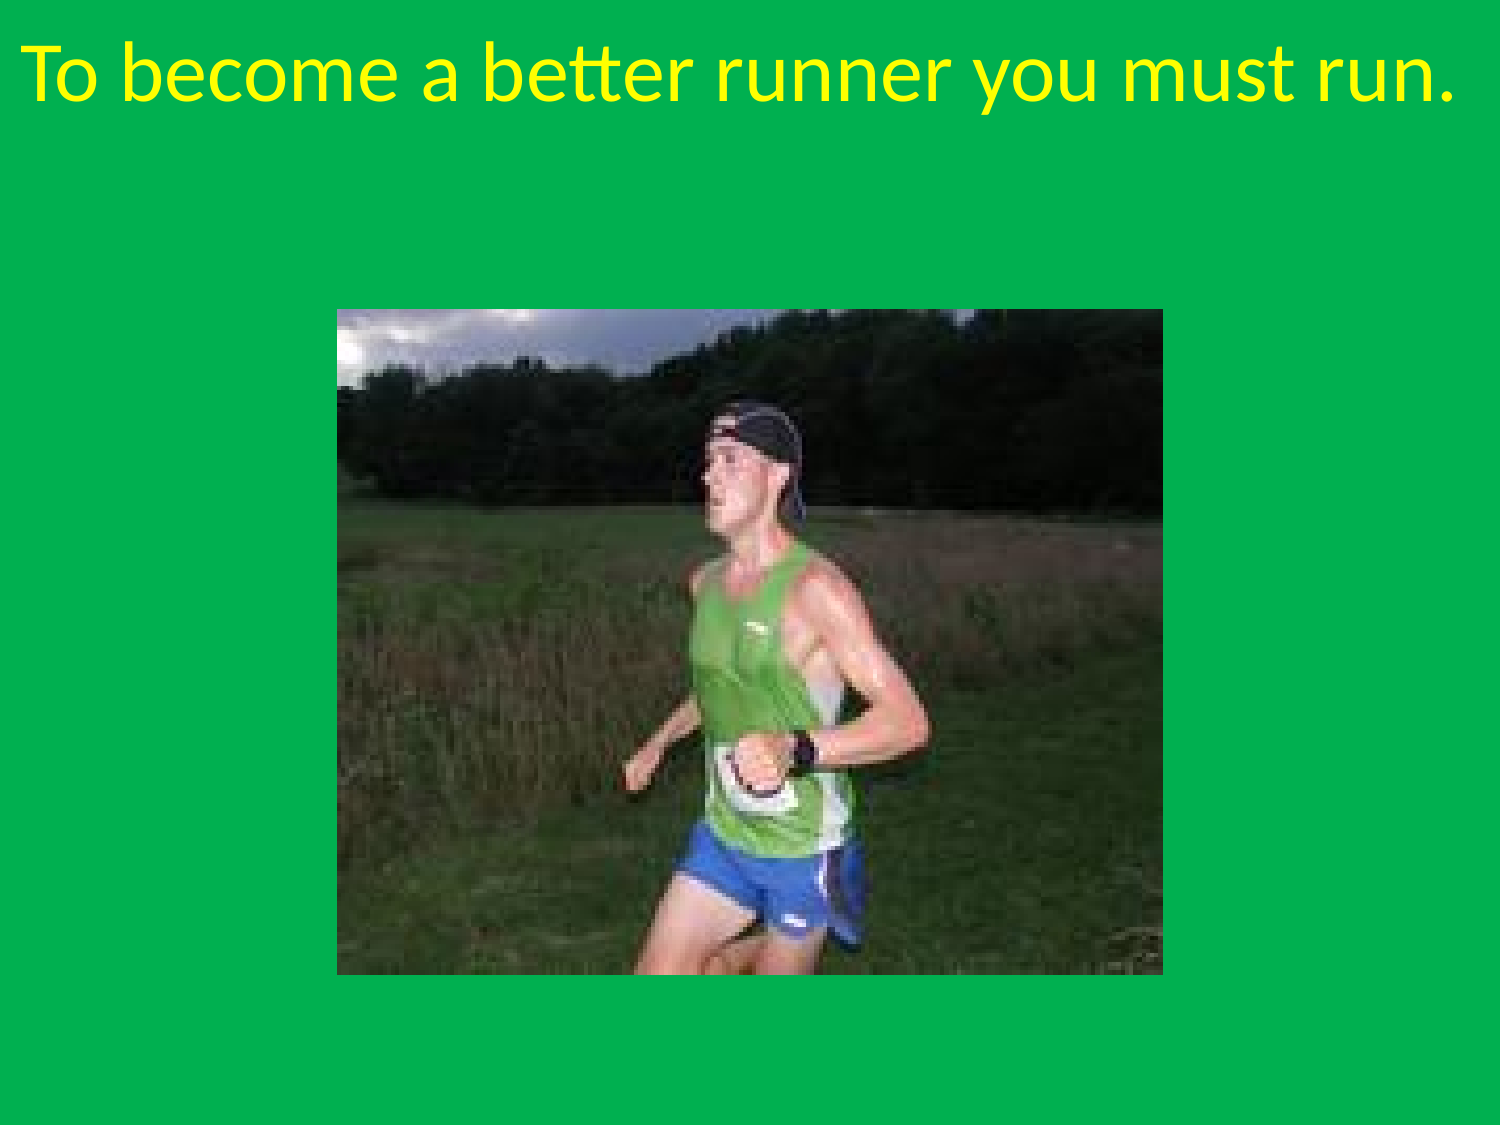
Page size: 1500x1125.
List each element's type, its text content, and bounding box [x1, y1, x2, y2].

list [337, 308, 1163, 976]
title To become a better runner you must run. [0, 0, 1500, 238]
